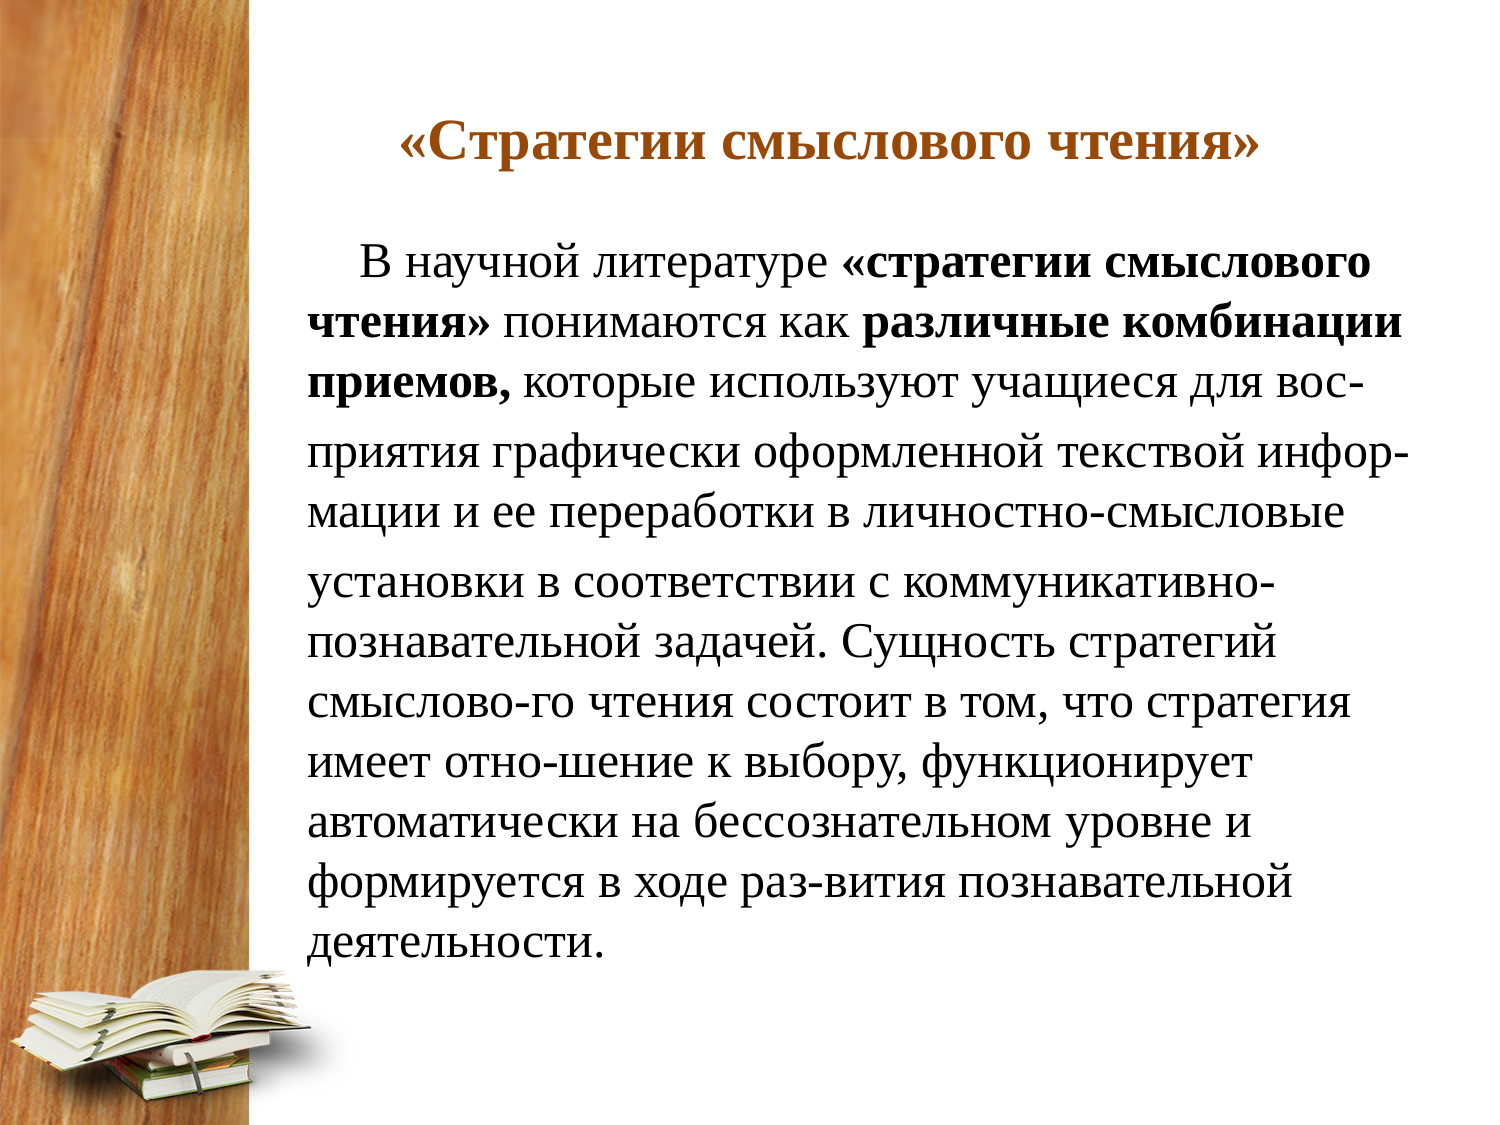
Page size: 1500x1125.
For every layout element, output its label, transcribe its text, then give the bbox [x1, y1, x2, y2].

picture [0, 0, 1500, 1125]
list «Cтратегии смыслового чтения» [383, 78, 1461, 196]
list В научной литературе «стратегии смыслового чтения» понимаются как различные комбинации приемов, которые используют учащиеся для вос- приятия графически оформленной текcтвой инфор-мации и ее переработки в личностно-смысловые установки в соответствии с коммуникативно-познавательной задачей. Сущность стратегий смыслово-го чтения состоит в том, что стратегия имеет отно-шение к выбору, функционирует автоматически на бессознательном уровне и формируется в ходе раз-вития познавательной деятельности. [242, 219, 1425, 1125]
